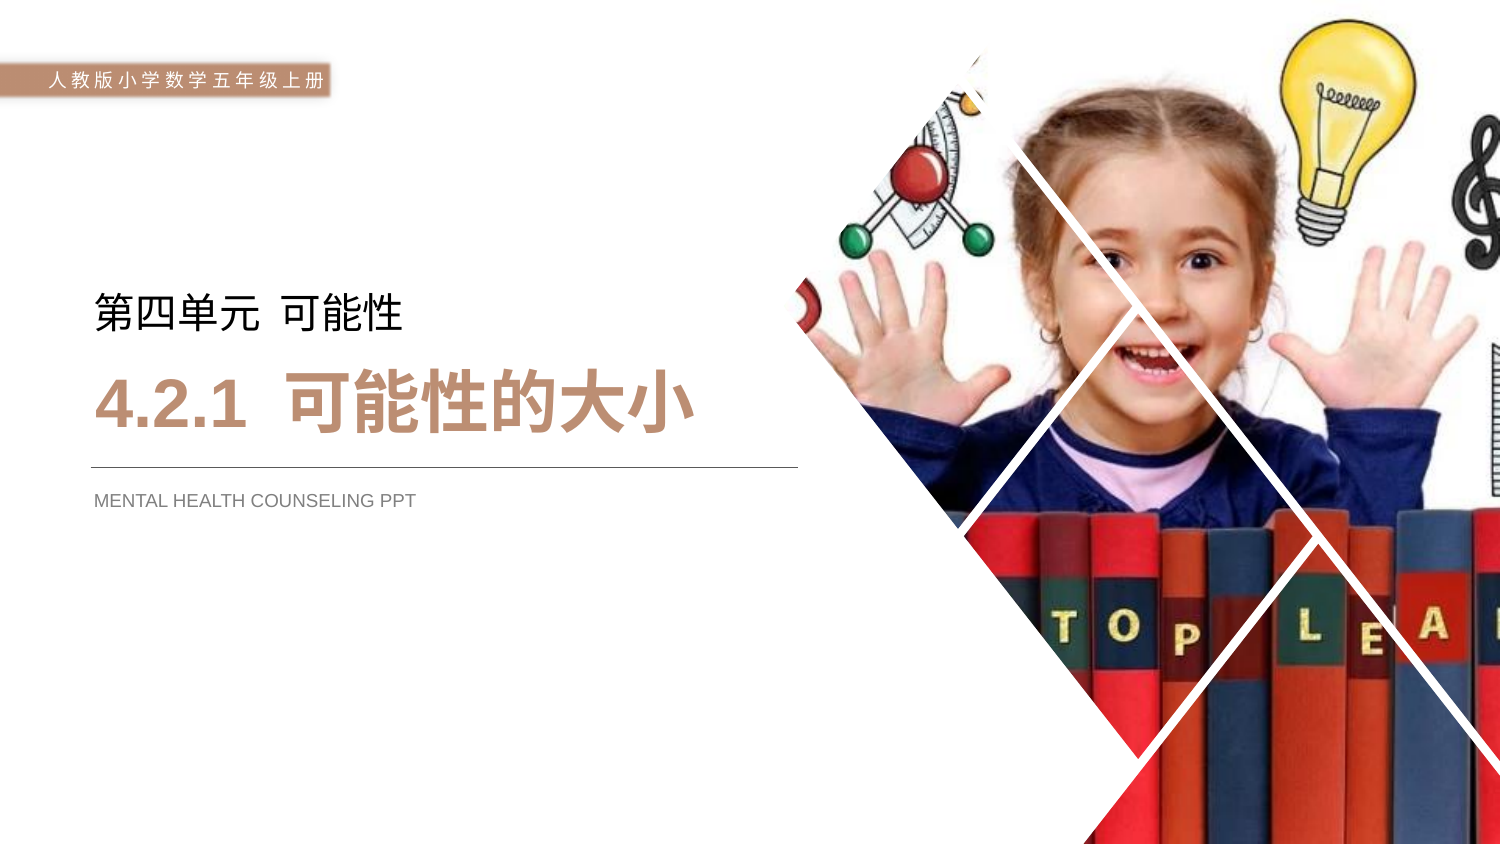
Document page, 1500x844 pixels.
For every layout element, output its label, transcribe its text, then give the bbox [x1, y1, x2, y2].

text_box 人教版小学数学五年级上册 [0, 66, 328, 95]
picture [783, 0, 1500, 844]
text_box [79, 284, 810, 520]
